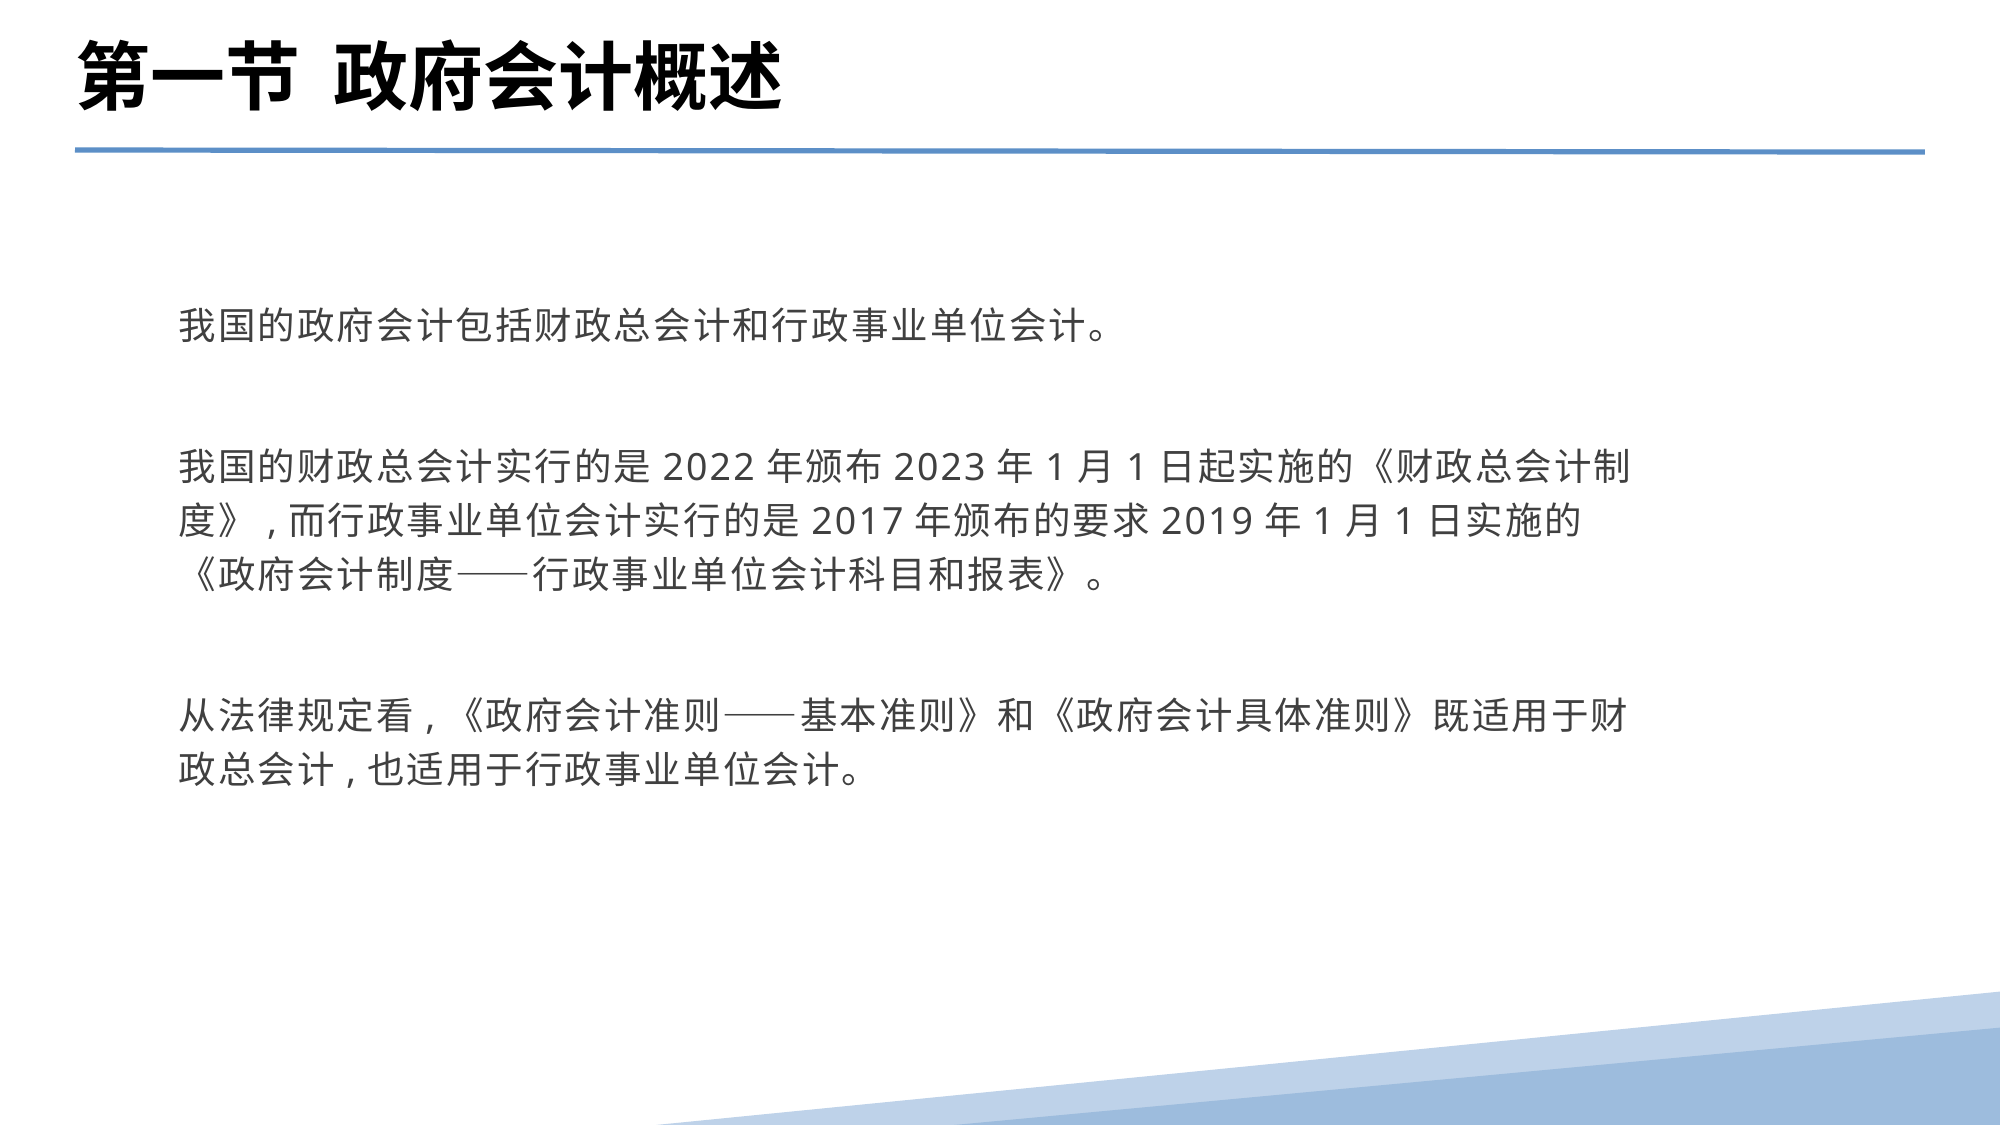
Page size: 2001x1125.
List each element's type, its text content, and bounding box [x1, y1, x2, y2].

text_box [656, 991, 2000, 1125]
text_box 第一节 政府会计概述 [75, 24, 1925, 125]
text_box 我国的政府会计包括财政总会计和行政事业单位会计。 我国的财政总会计实行的是2022年颁布2023年1月1日起实施的《财政总会计制度》,而行政事业单位会计实行的是2017年颁布的要求2019年1月1日实施的《政府会计制度——行政事业单位会计科目和报表》。 从法律规定看,《政府会计准则——基本准则》和《政府会计具体准则》既适用于财政总会计,也适用于行政事业单位会计。 [168, 245, 1670, 839]
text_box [74, 149, 1925, 153]
